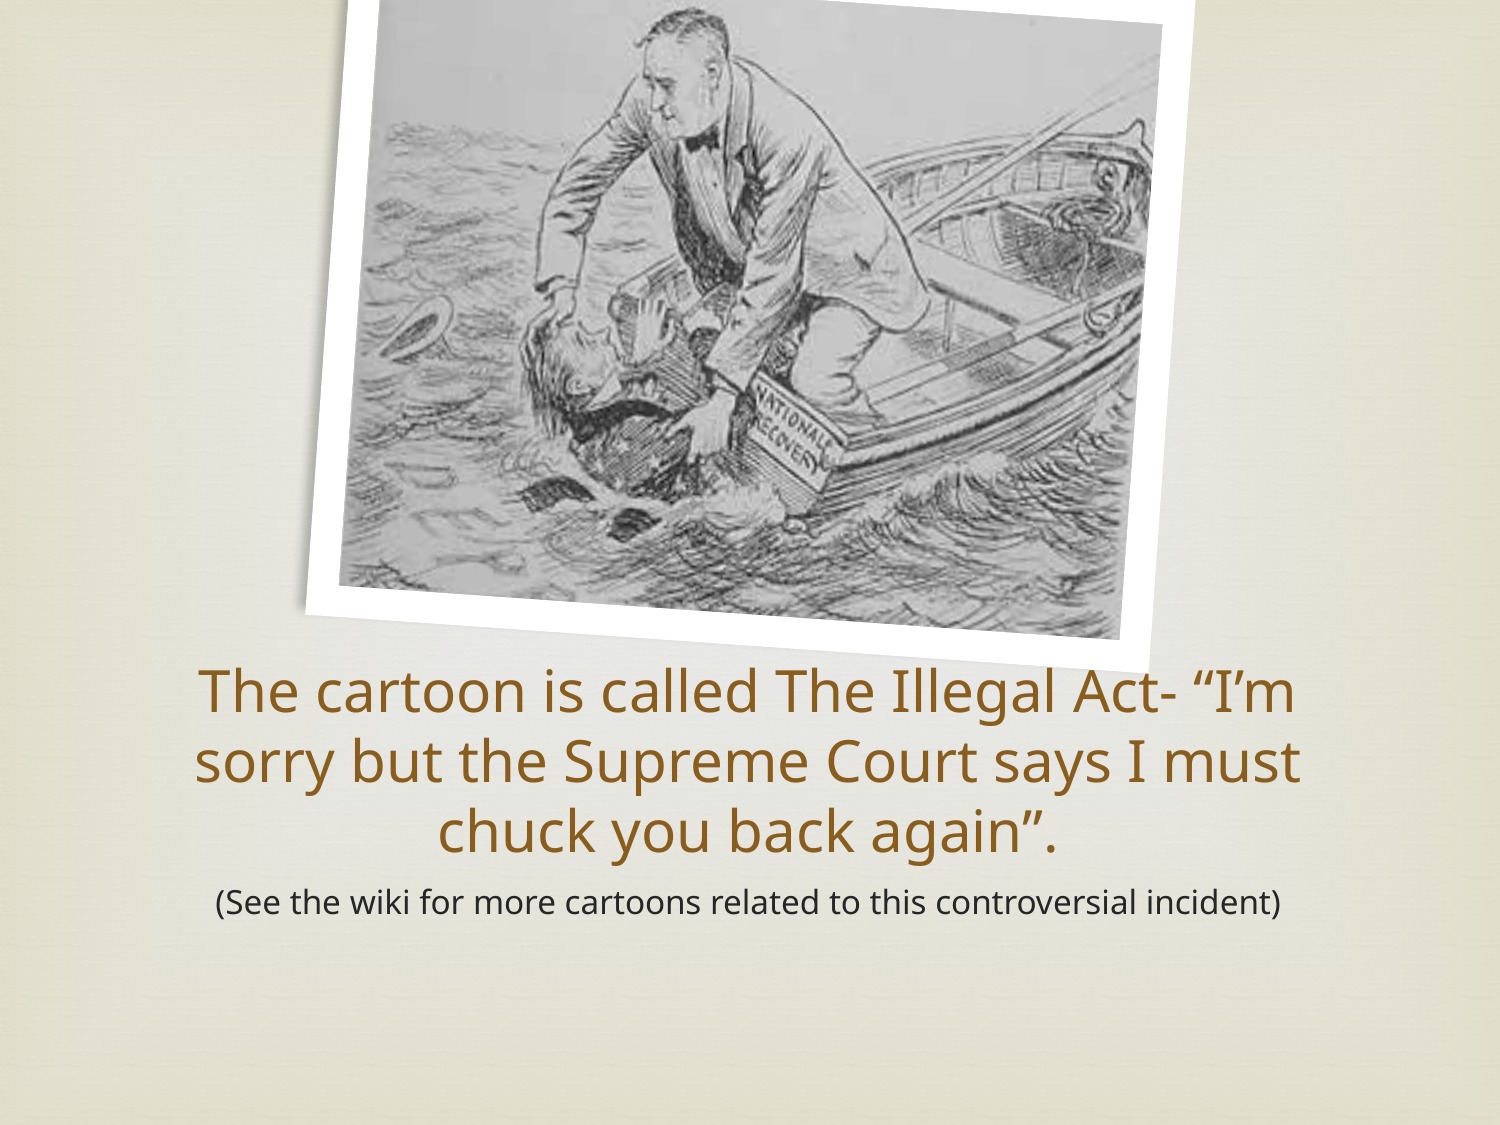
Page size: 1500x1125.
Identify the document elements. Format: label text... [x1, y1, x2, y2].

list (See the wiki for more cartoons related to this controversial incident) [112, 873, 1386, 1006]
title The cartoon is called The Illegal Act- “I’m sorry but the Supreme Court says I must chuck you back again”. [111, 765, 1386, 872]
picture [340, 0, 1162, 640]
